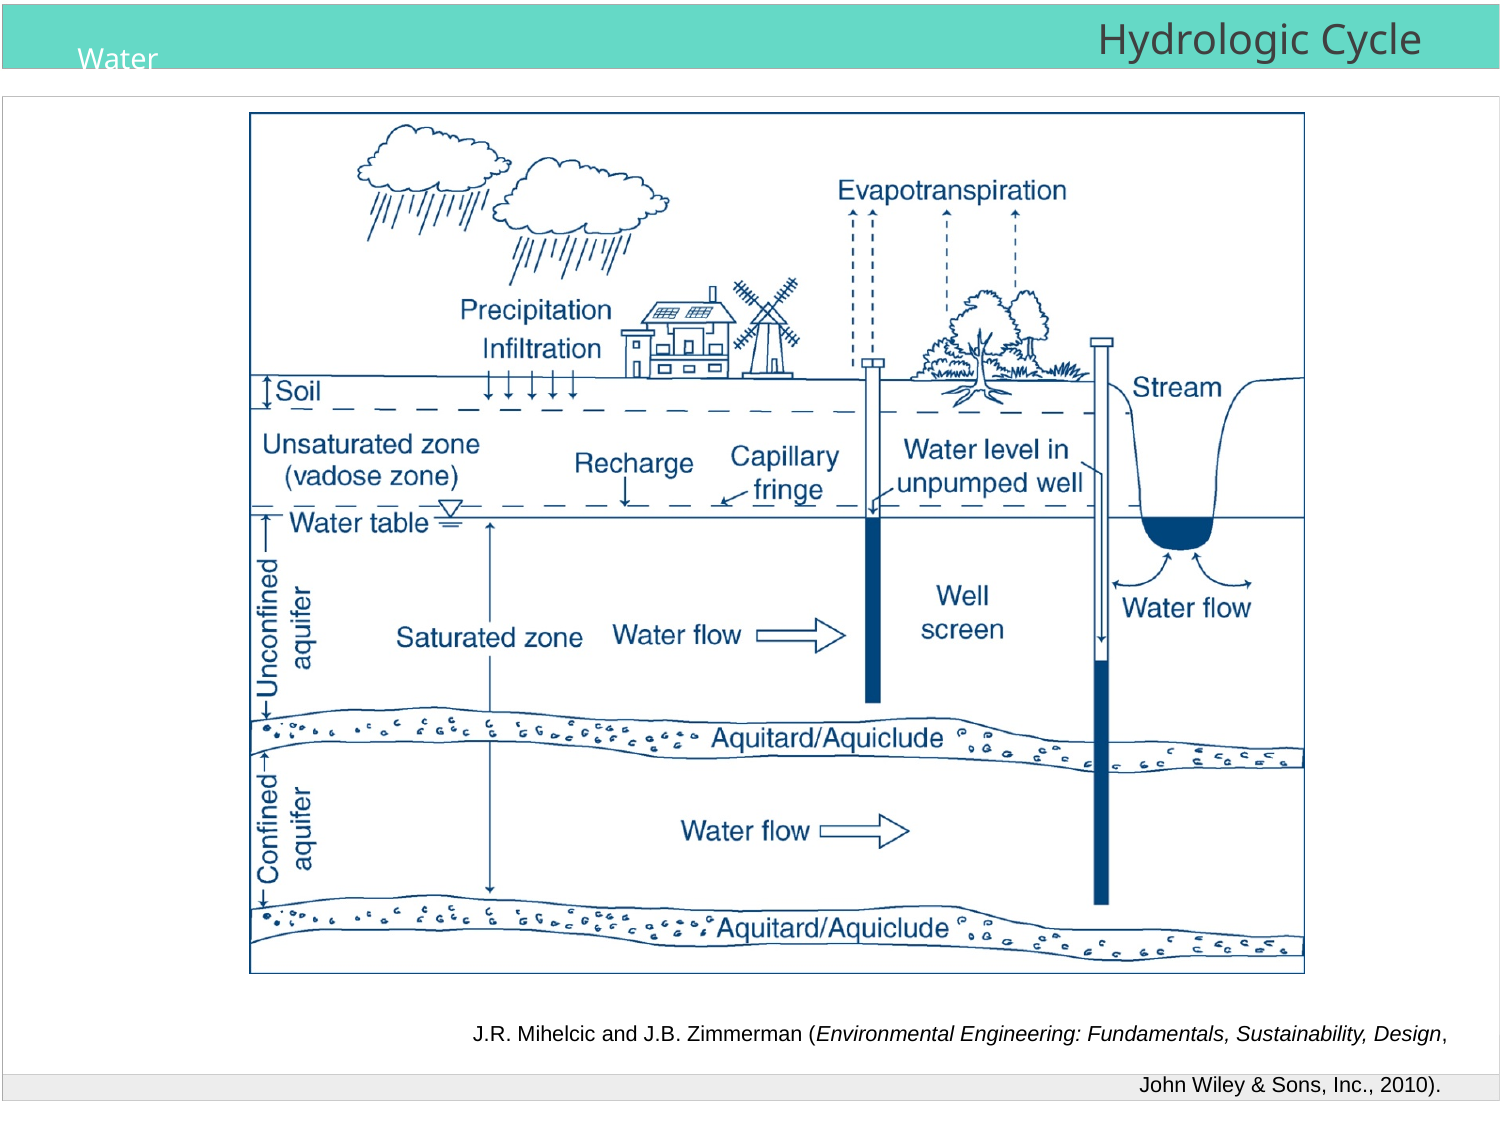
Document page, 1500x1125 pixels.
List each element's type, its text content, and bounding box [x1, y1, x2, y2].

text_box J.R. Mihelcic and J.B. Zimmerman (Environmental Engineering: Fundamentals, Sustainability, Design, John Wiley & Sons, Inc., 2010). [424, 987, 1463, 1105]
title Hydrologic Cycle [587, 12, 1438, 63]
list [249, 112, 1305, 975]
picture [0, 0, 1500, 1101]
